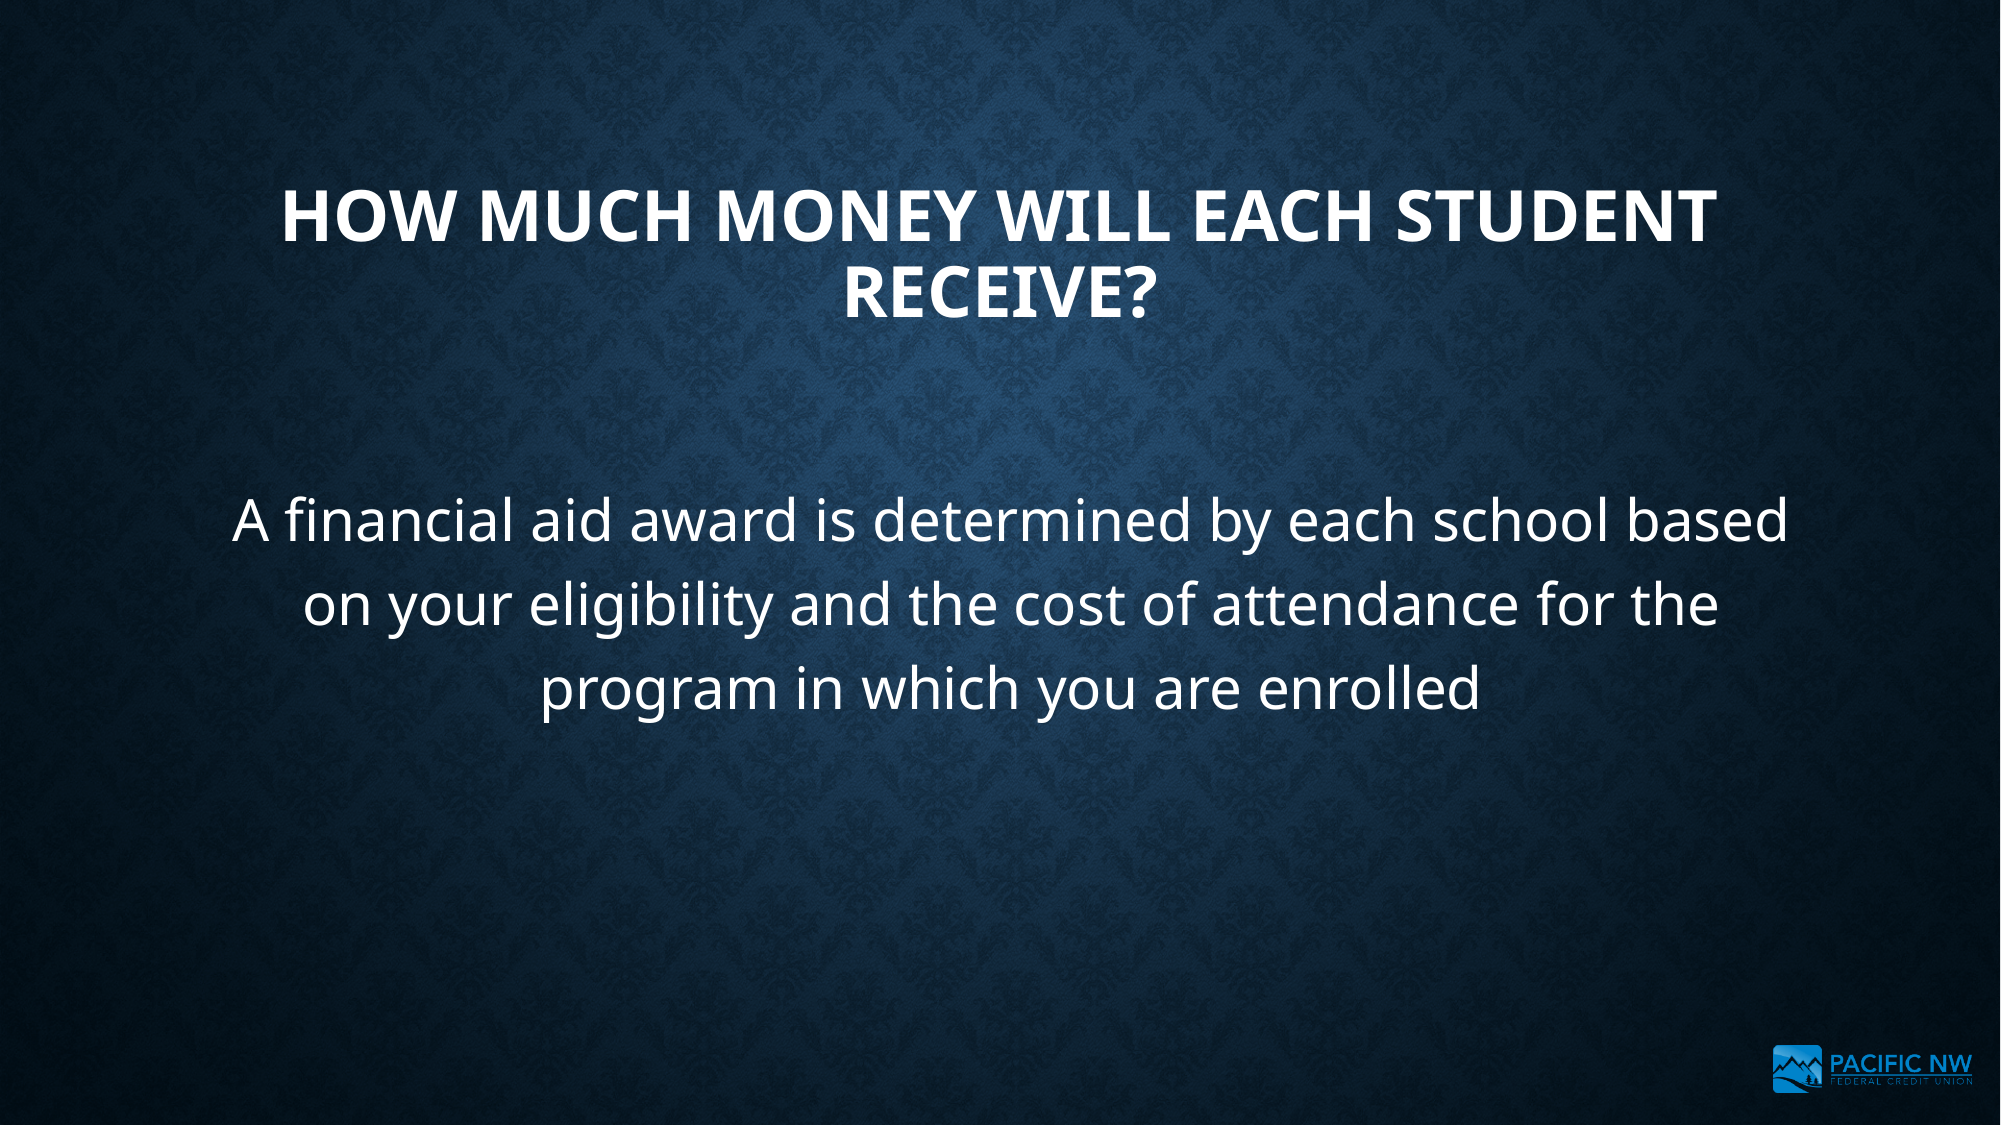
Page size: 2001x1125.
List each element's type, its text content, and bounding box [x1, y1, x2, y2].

picture [1773, 1045, 1817, 1068]
picture [1775, 1066, 1785, 1072]
title How much money will each student receive? [166, 147, 1834, 366]
list A financial aid award is determined by each school based on your eligibility and the cost of attendance for the program in which you are enrolled [208, 462, 1814, 1046]
picture [1779, 1045, 1973, 1094]
